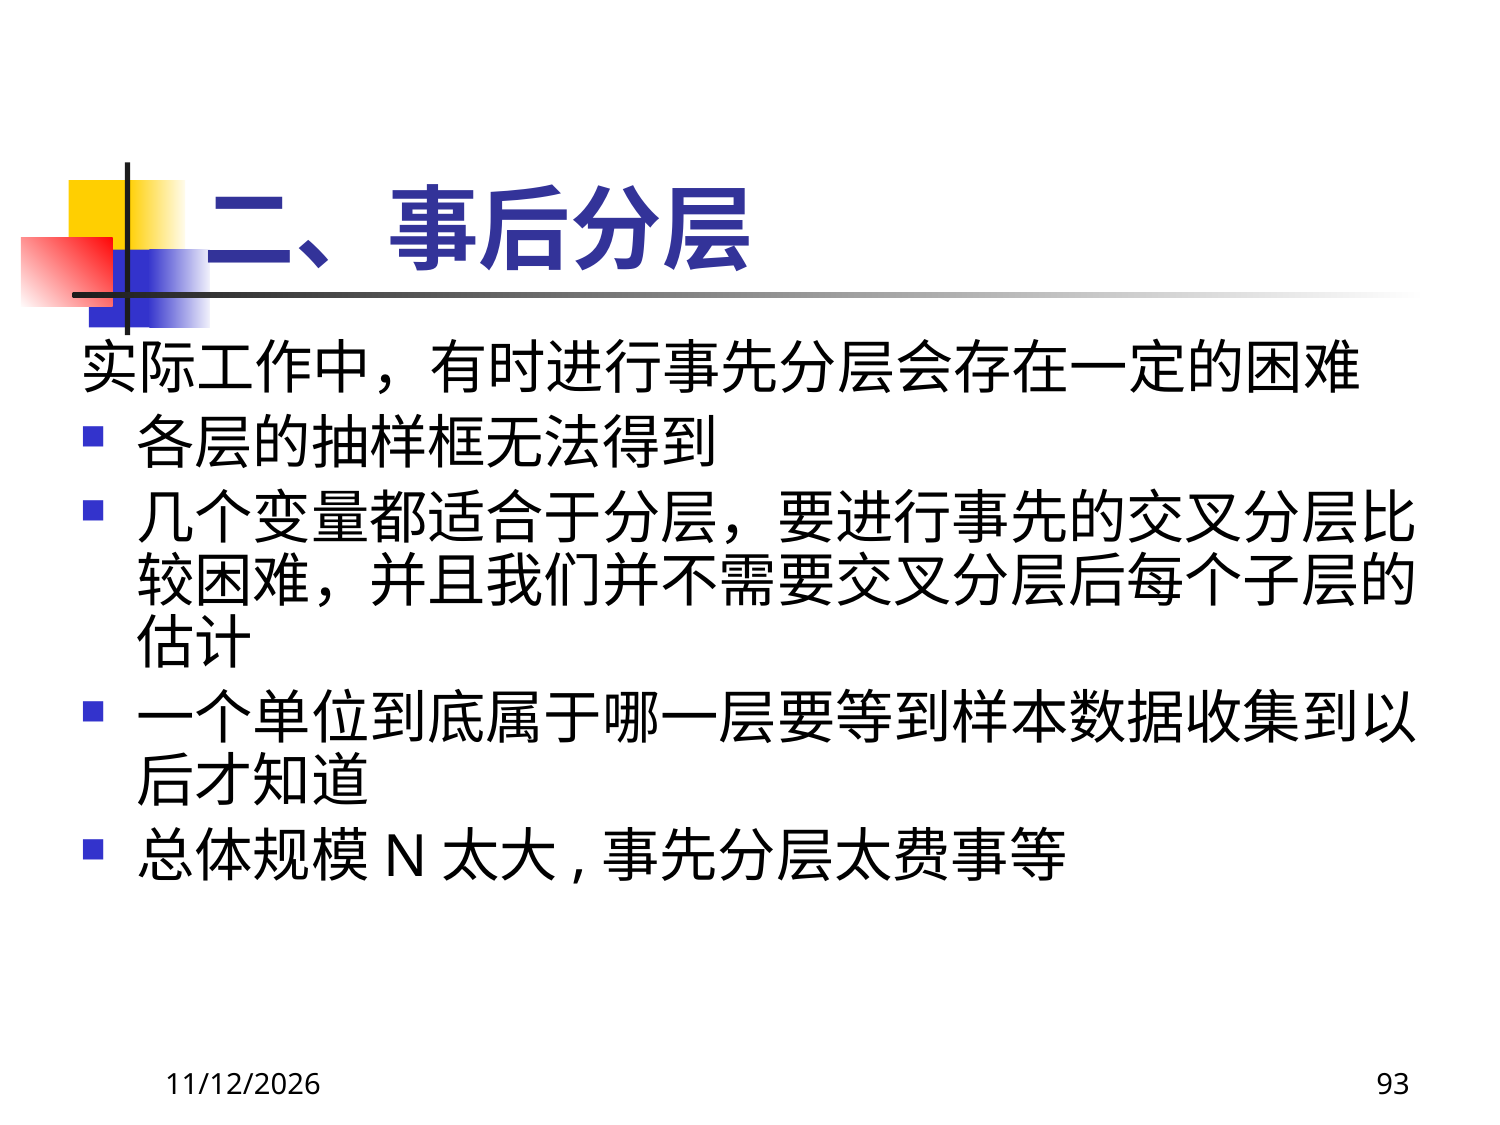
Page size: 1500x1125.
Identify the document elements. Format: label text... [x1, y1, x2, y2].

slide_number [149, 1059, 463, 1113]
slide_number 93 [1112, 1059, 1426, 1113]
title 二、事后分层 [188, 101, 1468, 289]
list 实际工作中，有时进行事先分层会存在一定的困难 各层的抽样框无法得到 几个变量都适合于分层，要进行事先的交叉分层比较困难，并且我们并不需要交叉分层后每个子层的估计 一个单位到底属于哪一层要等到样本数据收集到以后才知道 总体规模N太大,事先分层太费事等 [64, 330, 1470, 1059]
